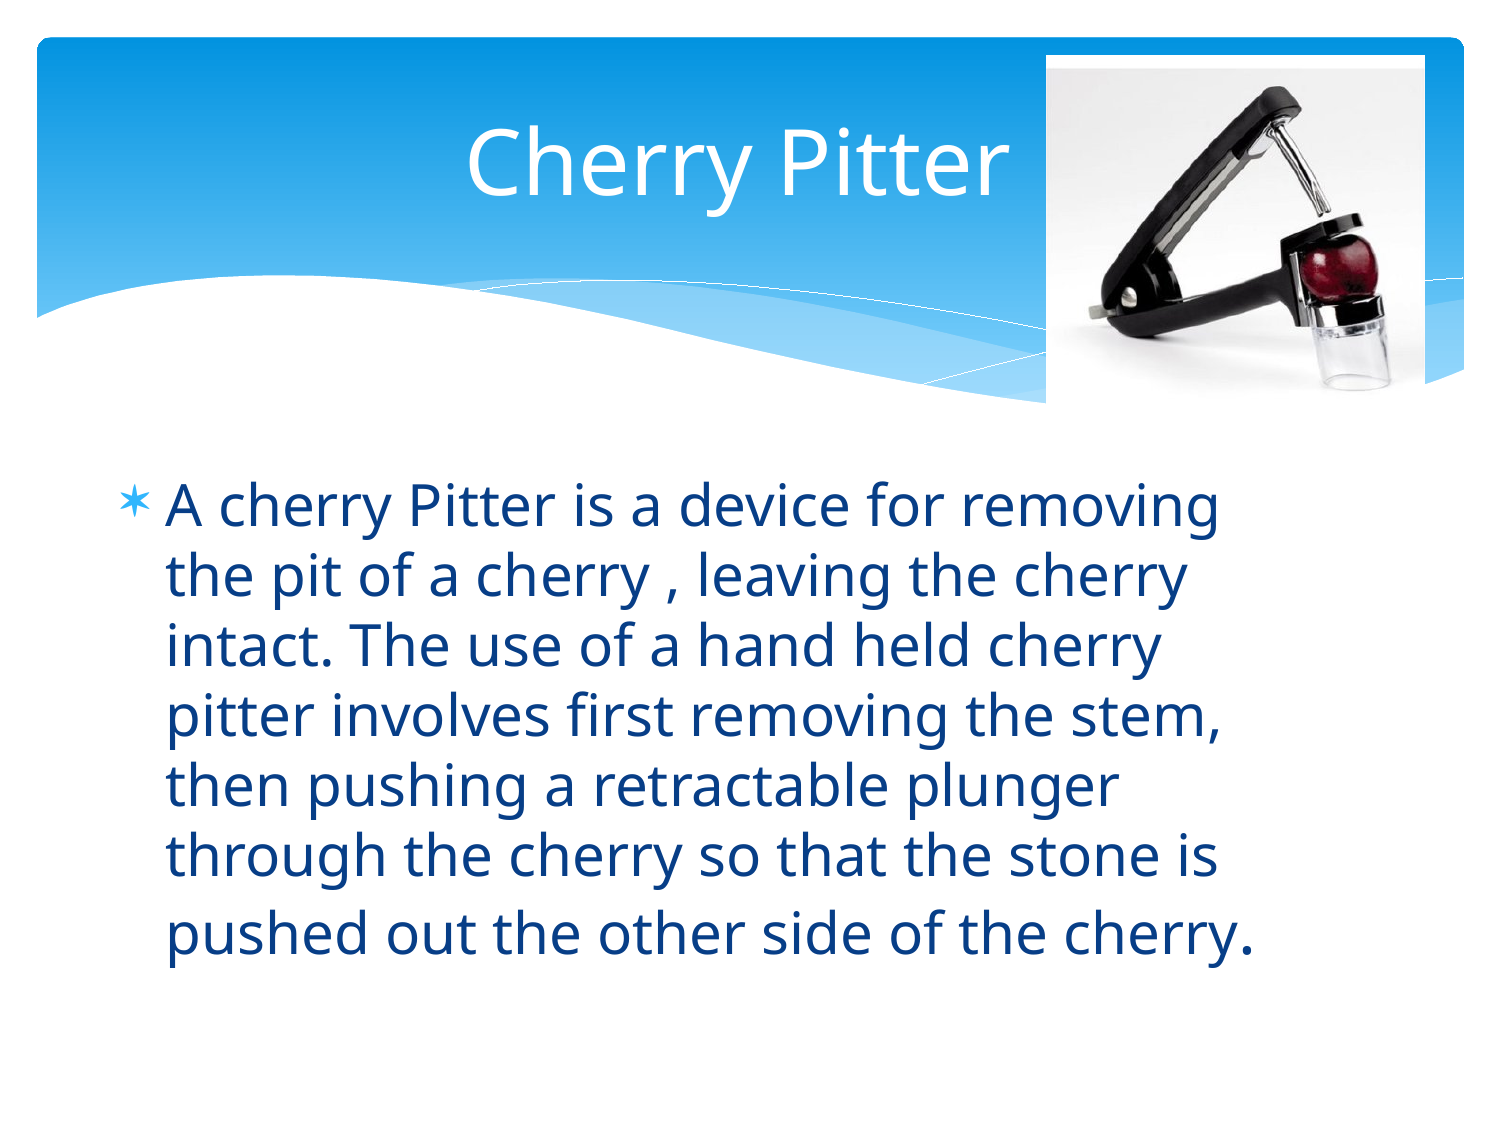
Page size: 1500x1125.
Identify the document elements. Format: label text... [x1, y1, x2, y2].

title Cherry Pitter [75, 55, 1044, 261]
list A cherry Pitter is a device for removing the pit of a cherry , leaving the cherry intact. The use of a hand held cherry pitter involves first removing the stem, then pushing a retractable plunger through the cherry so that the stone is pushed out the other side of the cherry. [105, 460, 1321, 1027]
picture [1046, 56, 1426, 421]
